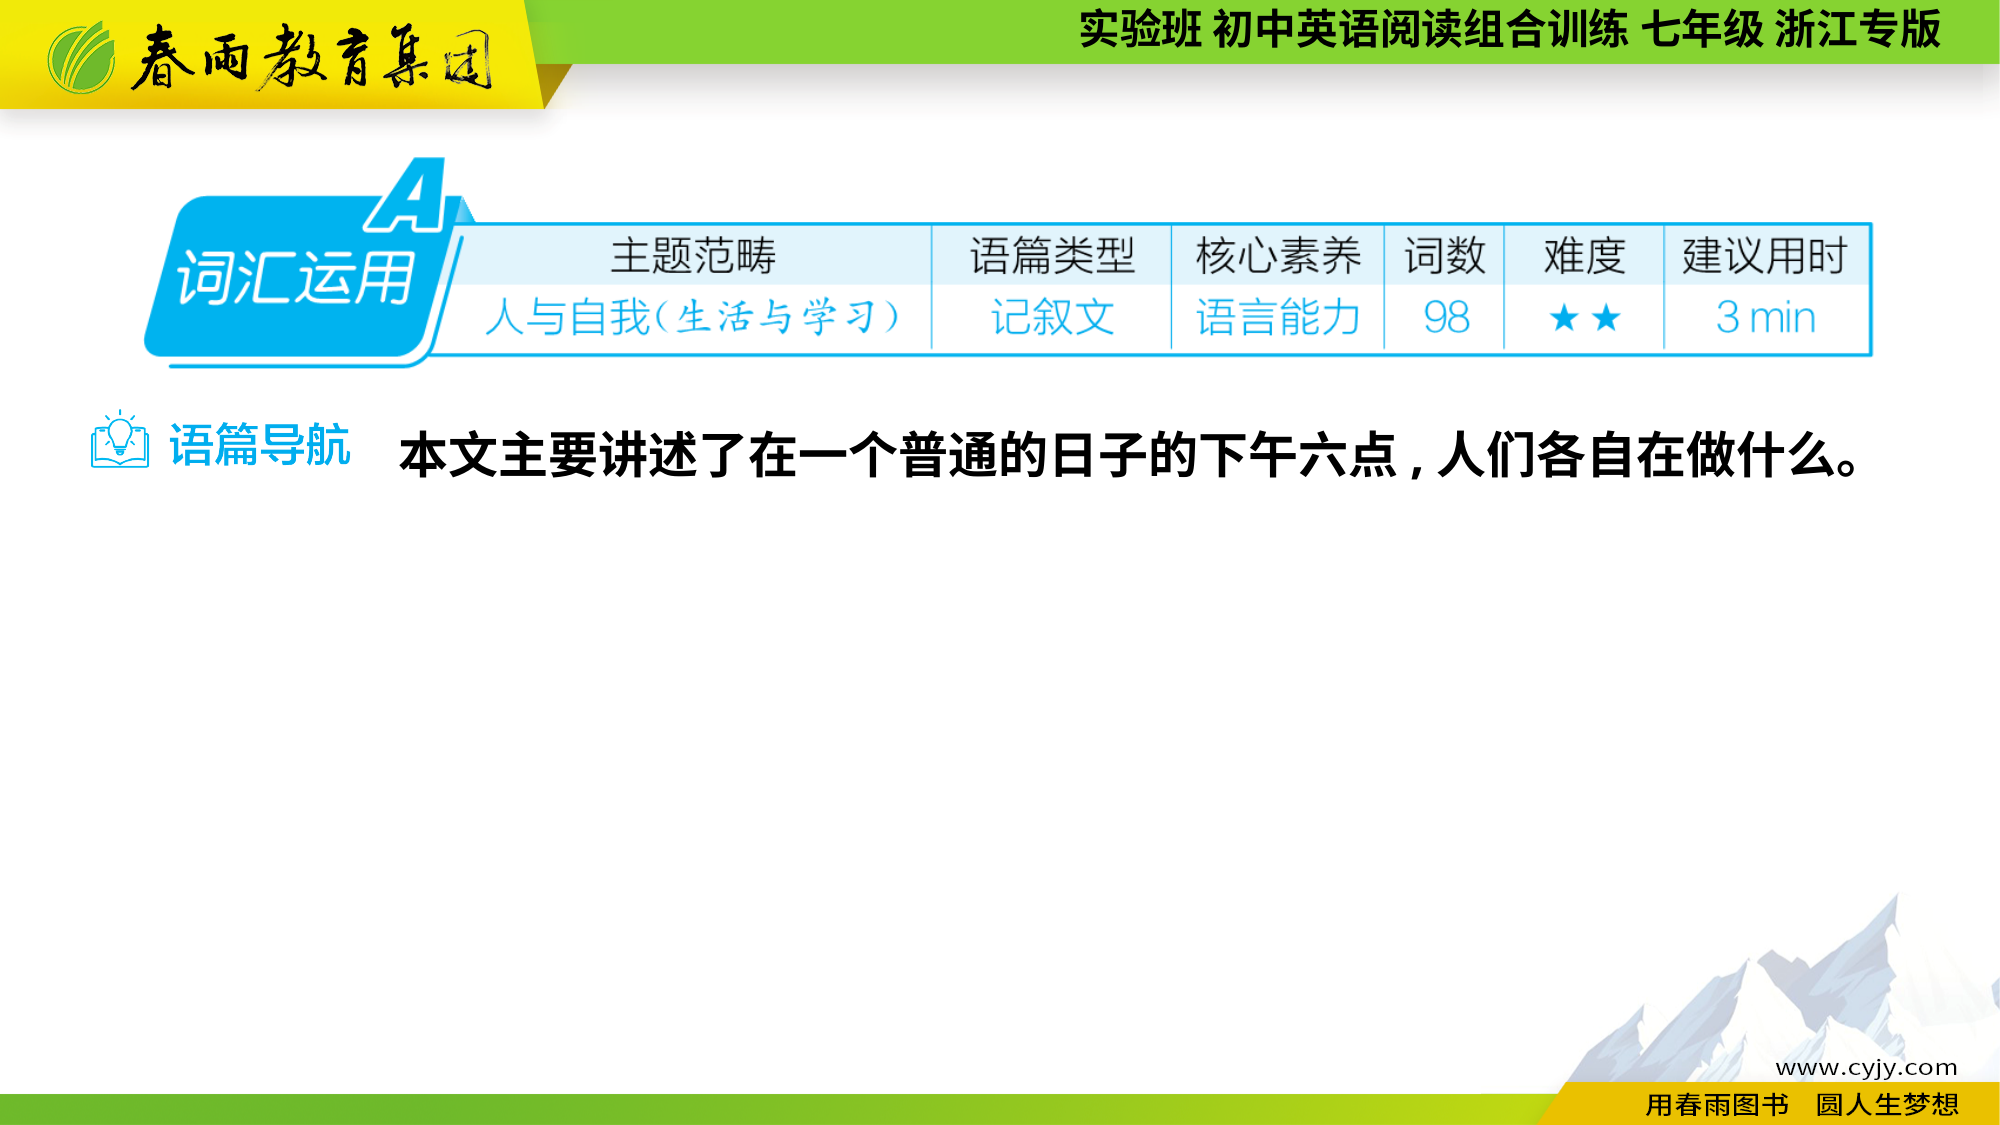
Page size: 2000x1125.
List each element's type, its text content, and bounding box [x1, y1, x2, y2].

picture [0, 0, 2000, 1125]
list 本文主要讲述了在一个普通的日子的下午六点,人们各自在做什么。 [59, 385, 1944, 481]
